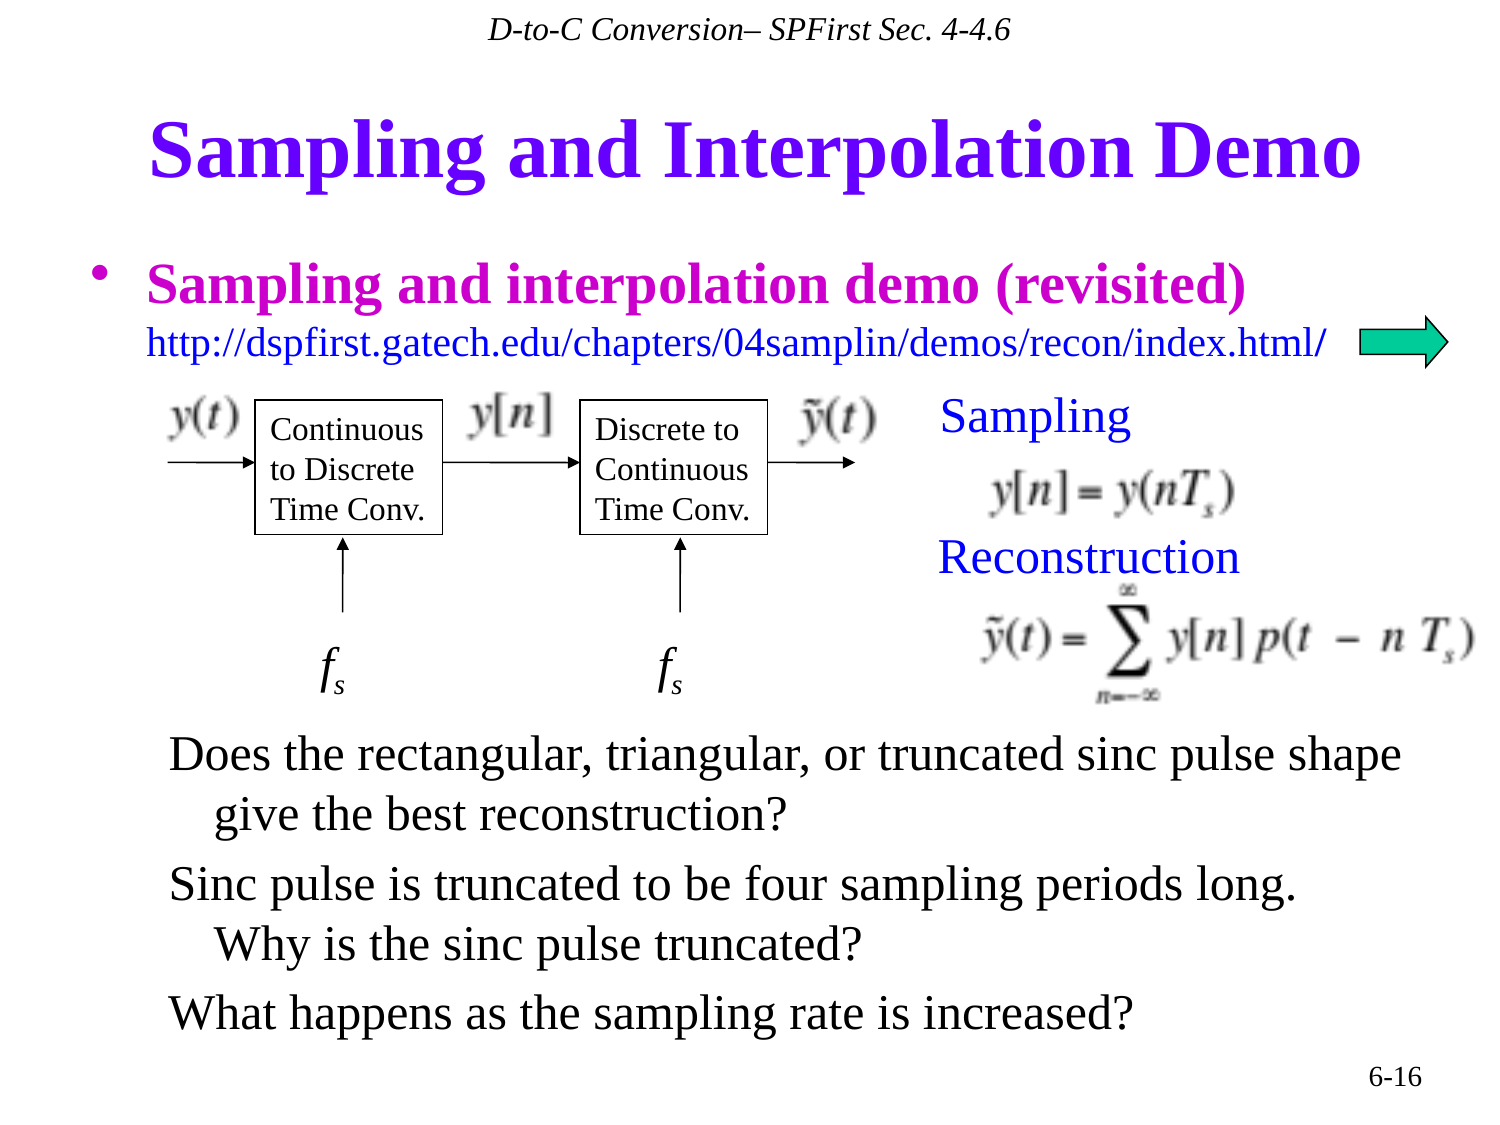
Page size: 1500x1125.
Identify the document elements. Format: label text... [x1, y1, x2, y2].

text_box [922, 515, 1480, 708]
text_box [162, 387, 881, 701]
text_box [924, 374, 1288, 514]
text_box D-to-C Conversion– SPFirst Sec. 4-4.6 [0, 0, 1500, 55]
text_box Does the rectangular, triangular, or truncated sinc pulse shape give the best reconstruction? Sinc pulse is truncated to be four sampling periods long. Why is the sinc pulse truncated? What happens as the sampling rate is increased? [87, 712, 1450, 1063]
text_box [1360, 316, 1448, 367]
title Sampling and Interpolation Demo [75, 55, 1438, 237]
slide_number 6-16 [1124, 1063, 1438, 1125]
list Sampling and interpolation demo (revisited) http://dspfirst.gatech.edu/chapters/04samplin/demos/recon/index.html/ [75, 237, 1438, 663]
